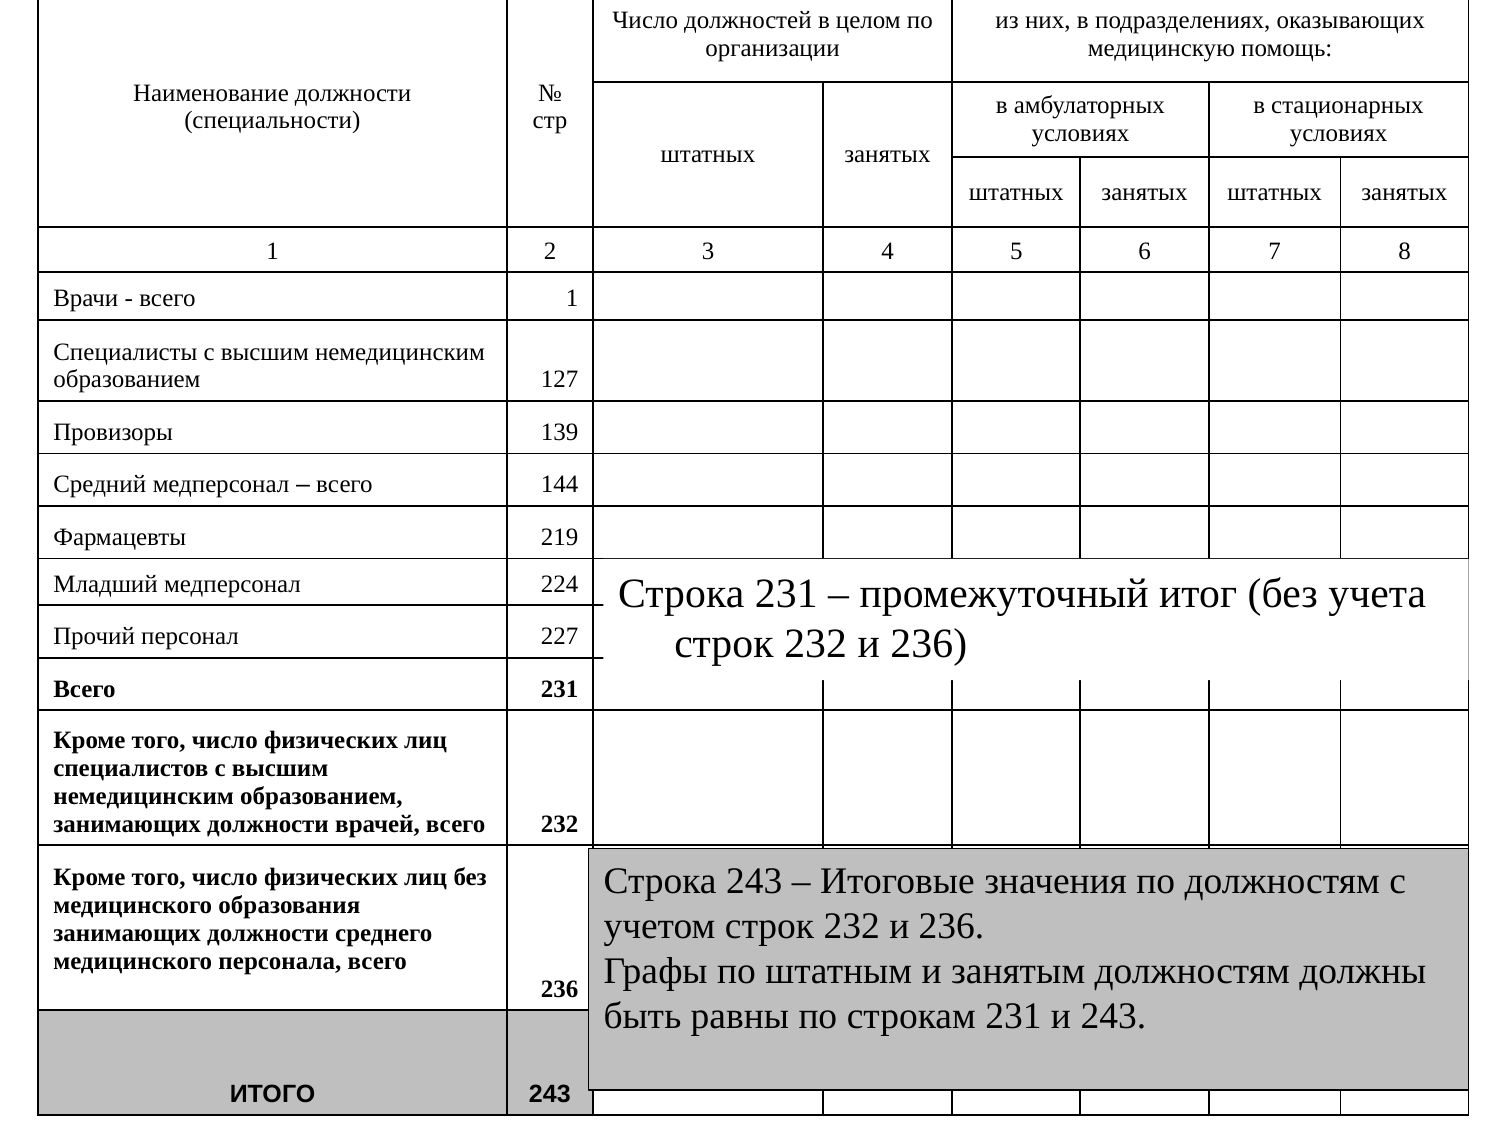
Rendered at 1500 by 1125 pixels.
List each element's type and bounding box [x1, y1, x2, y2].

table_cell [39, 846, 506, 1009]
table_cell [594, 711, 822, 844]
table_cell [39, 559, 506, 604]
table_cell [508, 454, 592, 505]
table_cell [1341, 158, 1468, 226]
table_cell [508, 402, 592, 453]
table_cell [39, 273, 506, 319]
table_cell [508, 1011, 592, 1114]
table_cell [1210, 507, 1340, 558]
table_cell [1081, 507, 1208, 558]
table_cell [1210, 83, 1468, 156]
table_cell [824, 83, 951, 226]
table_cell [1081, 158, 1208, 226]
table_cell [39, 1011, 506, 1114]
text_box [603, 558, 1469, 681]
table_header [594, 0, 951, 81]
table_cell [1341, 321, 1468, 400]
table_cell [1081, 321, 1208, 400]
table_cell [1081, 1090, 1208, 1114]
table_cell [594, 228, 822, 271]
table_cell [508, 273, 592, 319]
table_cell [953, 83, 1208, 156]
table_cell [1341, 507, 1468, 558]
table_cell [1081, 454, 1208, 505]
table_cell [1081, 711, 1208, 844]
table_cell [953, 273, 1079, 319]
table_cell [39, 507, 506, 558]
table_cell [1341, 273, 1468, 319]
table_cell [39, 402, 506, 453]
table_cell [39, 606, 506, 657]
table_cell [824, 321, 951, 400]
table_cell [594, 83, 822, 226]
table_cell [508, 559, 592, 604]
table_cell [1341, 454, 1468, 505]
table_cell [594, 321, 822, 400]
table_cell [953, 507, 1079, 558]
table_header [39, 0, 506, 226]
table_cell [953, 321, 1079, 400]
table_cell [824, 681, 951, 709]
table_cell [824, 507, 951, 558]
table_cell [824, 711, 951, 844]
table_cell [953, 402, 1079, 453]
table_header [953, 0, 1468, 81]
table_cell [824, 454, 951, 505]
table_cell [594, 454, 822, 505]
table_cell [953, 681, 1079, 709]
table_cell [1341, 228, 1468, 271]
table_cell [594, 507, 822, 558]
table_cell [953, 711, 1079, 844]
table_cell [39, 321, 506, 400]
table_cell [824, 273, 951, 319]
table_cell [1341, 1090, 1468, 1114]
table_cell [1081, 228, 1208, 271]
table_cell [1210, 228, 1340, 271]
table_cell [508, 659, 592, 709]
table_cell [508, 606, 592, 657]
table_cell [508, 846, 592, 1009]
table_cell [594, 559, 603, 604]
table_cell [1210, 454, 1340, 505]
table_cell [508, 228, 592, 271]
table_cell [1341, 681, 1468, 709]
text_box [588, 848, 1469, 1090]
table_cell [39, 228, 506, 271]
table_cell [39, 454, 506, 505]
table_cell [1341, 402, 1468, 453]
table_cell [508, 711, 592, 844]
table_cell [824, 228, 951, 271]
table_cell [1210, 1090, 1340, 1114]
table_cell [953, 454, 1079, 505]
table_cell [594, 273, 822, 319]
table_cell [824, 1090, 951, 1114]
table_cell [1210, 681, 1340, 709]
table_cell [824, 402, 951, 453]
table_cell [953, 228, 1079, 271]
table_cell [1210, 158, 1340, 226]
table_cell [594, 402, 822, 453]
table_cell [1210, 273, 1340, 319]
table_cell [953, 158, 1079, 226]
table_cell [1210, 402, 1340, 453]
table_cell [508, 321, 592, 400]
table_cell [953, 1090, 1079, 1114]
table_cell [1210, 711, 1340, 844]
table_cell [1341, 711, 1468, 844]
table_cell [1081, 402, 1208, 453]
table_cell [39, 659, 506, 709]
table_cell [508, 507, 592, 558]
table_cell [594, 659, 822, 709]
table_cell [1210, 321, 1340, 400]
table_header [508, 0, 592, 226]
table_cell [1081, 273, 1208, 319]
table_cell [39, 711, 506, 844]
table_cell [1081, 681, 1208, 709]
table_cell [594, 606, 603, 657]
table_cell [594, 1090, 822, 1114]
